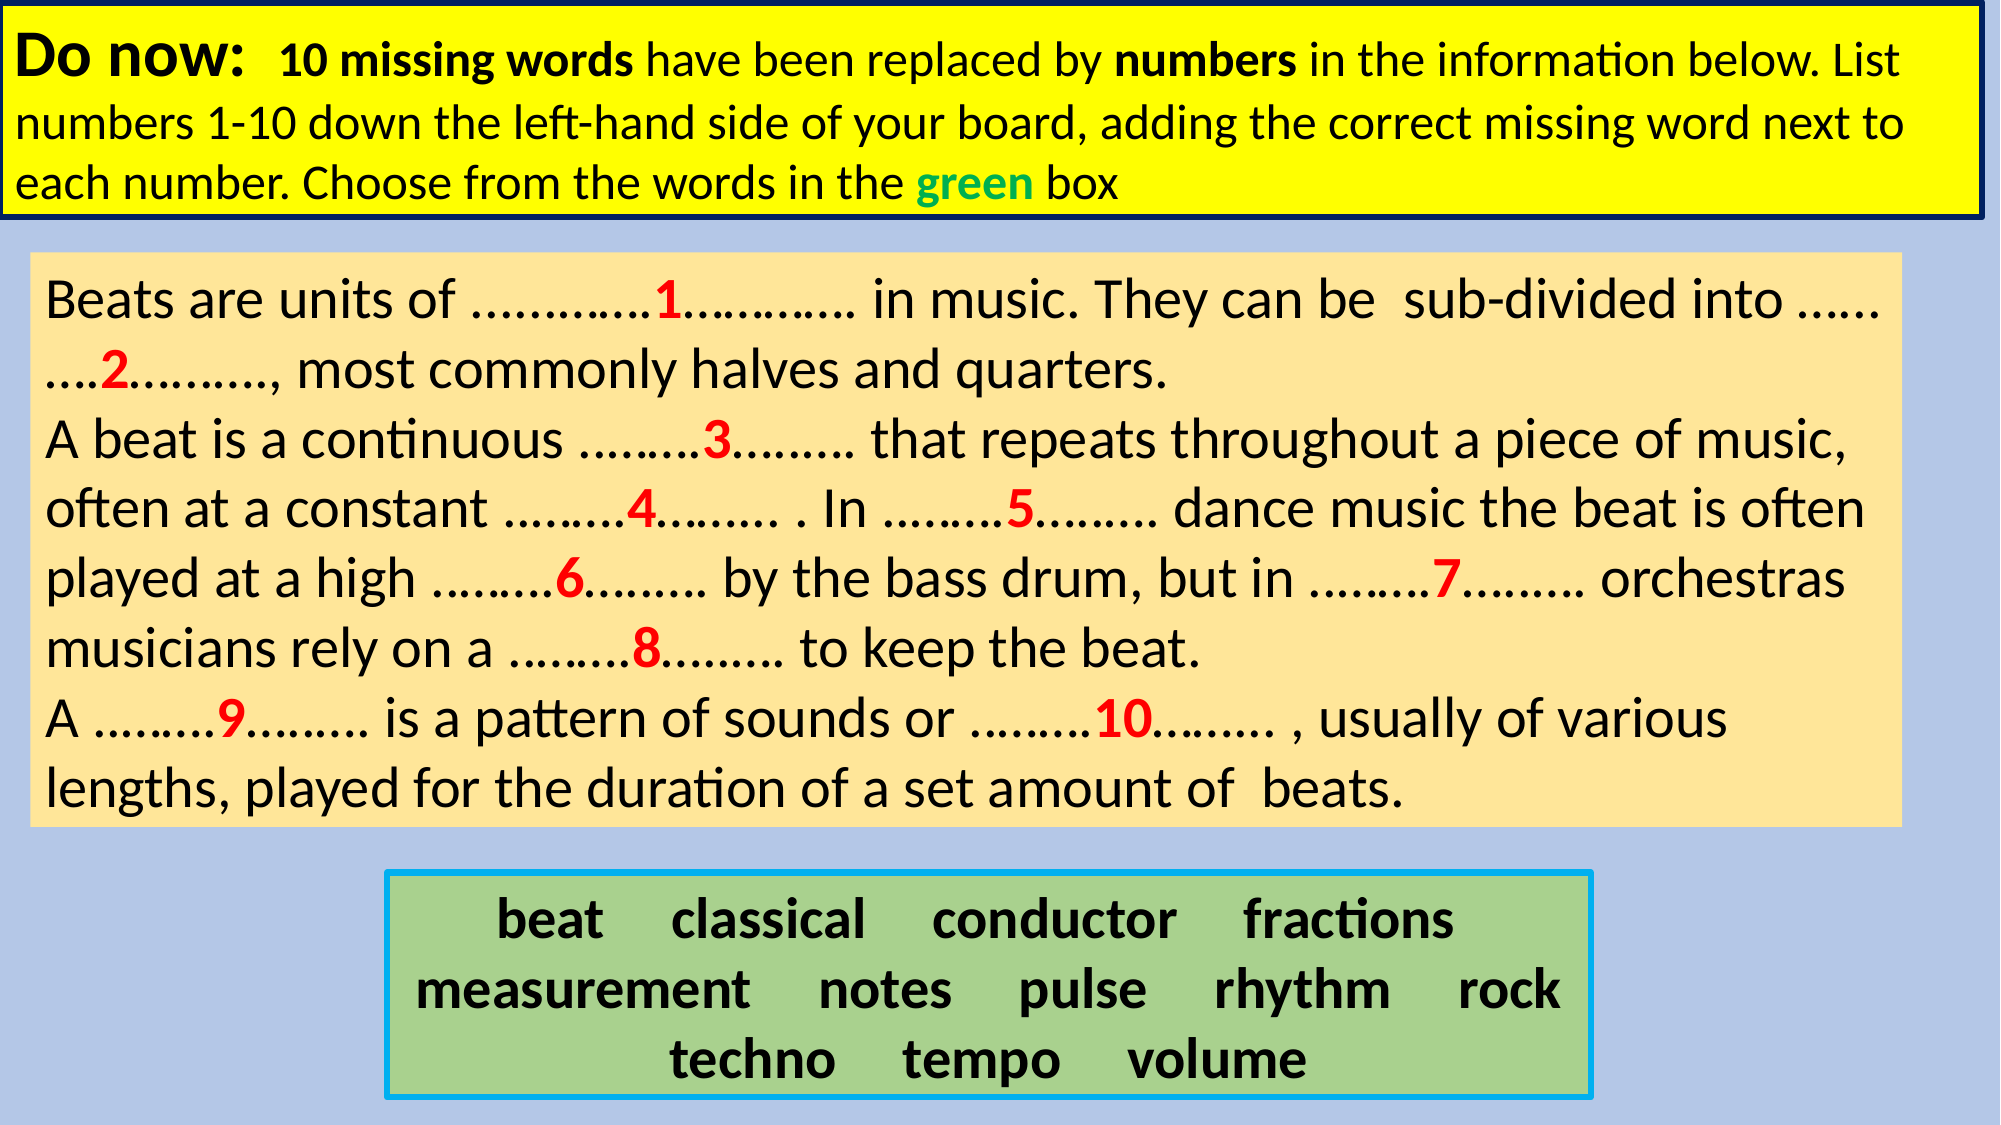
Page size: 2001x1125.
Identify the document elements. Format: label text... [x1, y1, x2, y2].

text_box Do now: 10 missing words have been replaced by numbers in the information below. List numbers 1-10 down the left-hand side of your board, adding the correct missing word next to each number. Choose from the words in the green box [0, 2, 1982, 218]
text_box beat classical conductor fractions measurement notes pulse rhythm rock techno tempo volume [387, 872, 1591, 1098]
text_box Beats are units of ......…….1…………. in music. They can be sub-divided into …...….2…...…., most commonly halves and quarters. A beat is a continuous ..…….3…..…. that repeats throughout a piece of music, often at a constant ..…….4……... . In ..…….5…..…. dance music the beat is often played at a high ..…….6…..…. by the bass drum, but in ..…….7…..…. orchestras musicians rely on a ..…….8…..…. to keep the beat. A ..…….9…..…. is a pattern of sounds or ..…….10……... , usually of various lengths, played for the duration of a set amount of beats. [30, 252, 1903, 827]
